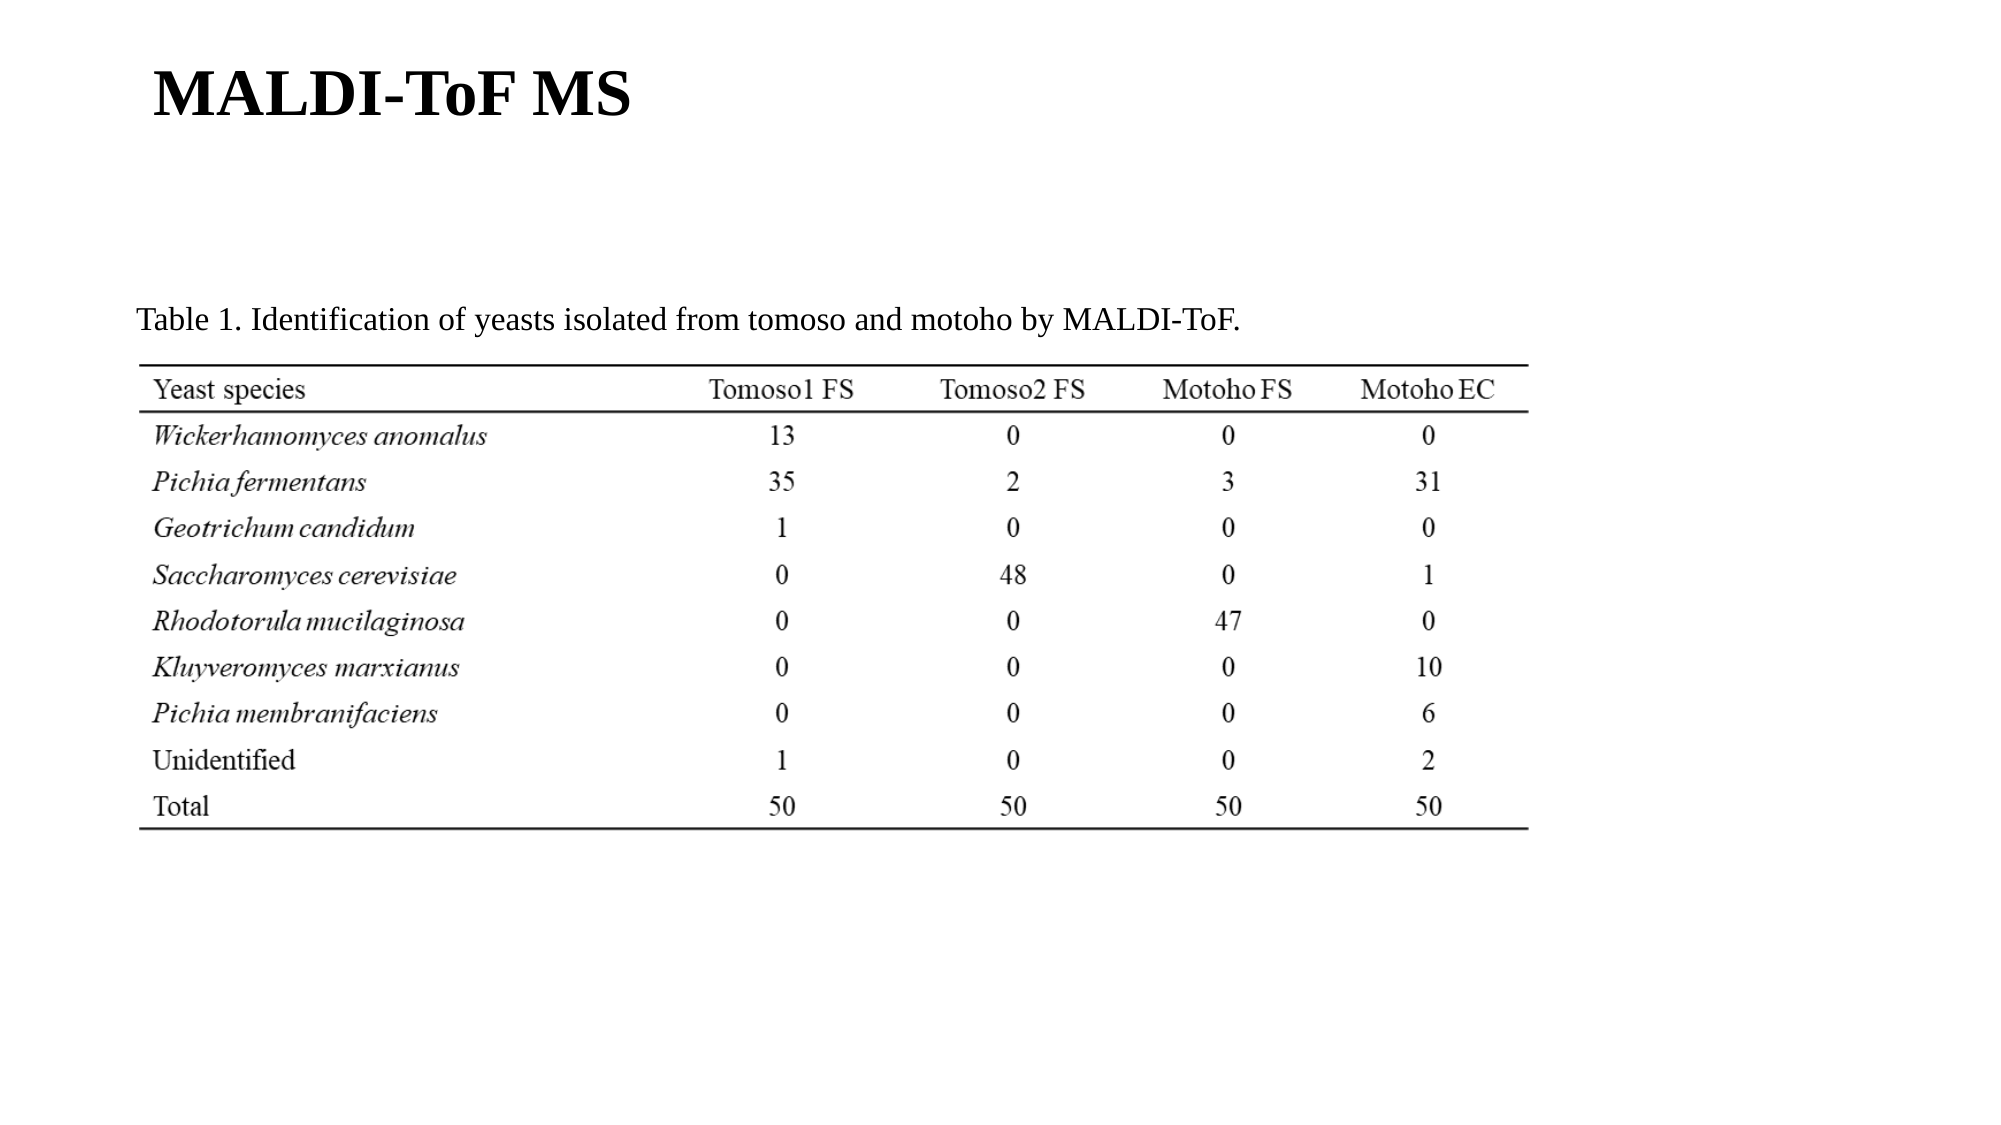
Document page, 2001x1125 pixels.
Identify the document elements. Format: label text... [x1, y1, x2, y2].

text_box MALDI-ToF MS [139, 41, 1530, 137]
text_box Table 1. Identification of yeasts isolated from tomoso and motoho by MALDI-ToF. [121, 290, 1517, 345]
picture [138, 361, 1530, 840]
